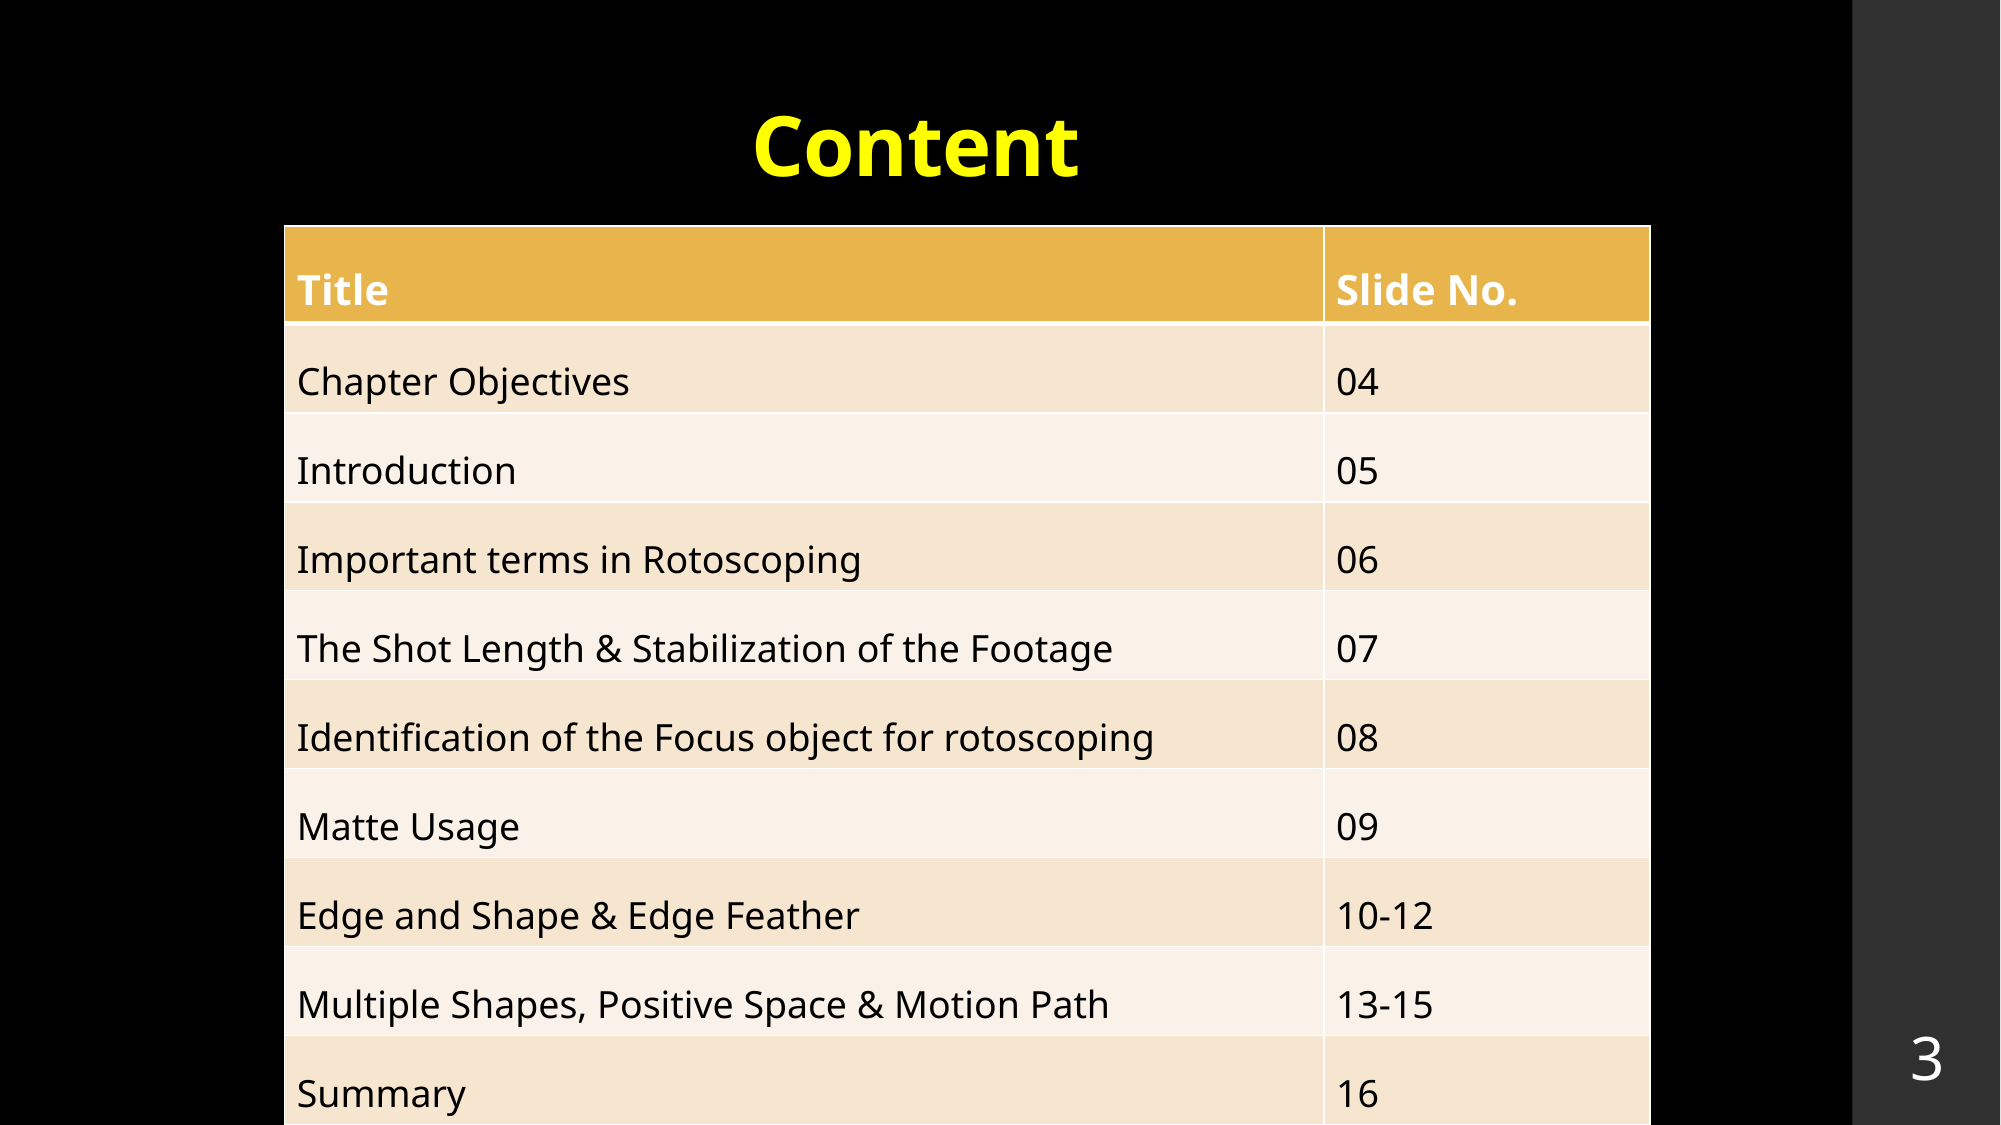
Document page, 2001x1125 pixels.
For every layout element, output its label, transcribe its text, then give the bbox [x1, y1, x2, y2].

table_cell Summary [285, 1036, 1323, 1124]
table_cell Multiple Shapes, Positive Space & Motion Path [285, 947, 1323, 1035]
table_cell 05 [1325, 414, 1649, 501]
table_cell 16 [1325, 1036, 1649, 1124]
table_cell The Shot Length & Stabilization of the Footage [285, 591, 1323, 679]
slide_number 3 [1852, 1012, 2000, 1110]
title Content [0, 70, 1853, 203]
table_cell 04 [1325, 326, 1649, 412]
table_header Title [285, 227, 1323, 321]
table_cell Introduction [285, 414, 1323, 501]
table_cell 09 [1325, 769, 1649, 857]
table_cell Chapter Objectives [285, 326, 1323, 412]
table_header Slide No. [1325, 227, 1649, 321]
table_cell 07 [1325, 591, 1649, 679]
table_cell Edge and Shape & Edge Feather [285, 858, 1323, 946]
table_cell Identification of the Focus object for rotoscoping [285, 680, 1323, 768]
table_cell Important terms in Rotoscoping [285, 503, 1323, 590]
table_cell 08 [1325, 680, 1649, 768]
table_cell 10-12 [1325, 858, 1649, 946]
table_cell 13-15 [1325, 947, 1649, 1035]
table_cell 06 [1325, 503, 1649, 590]
table_cell Matte Usage [285, 769, 1323, 857]
